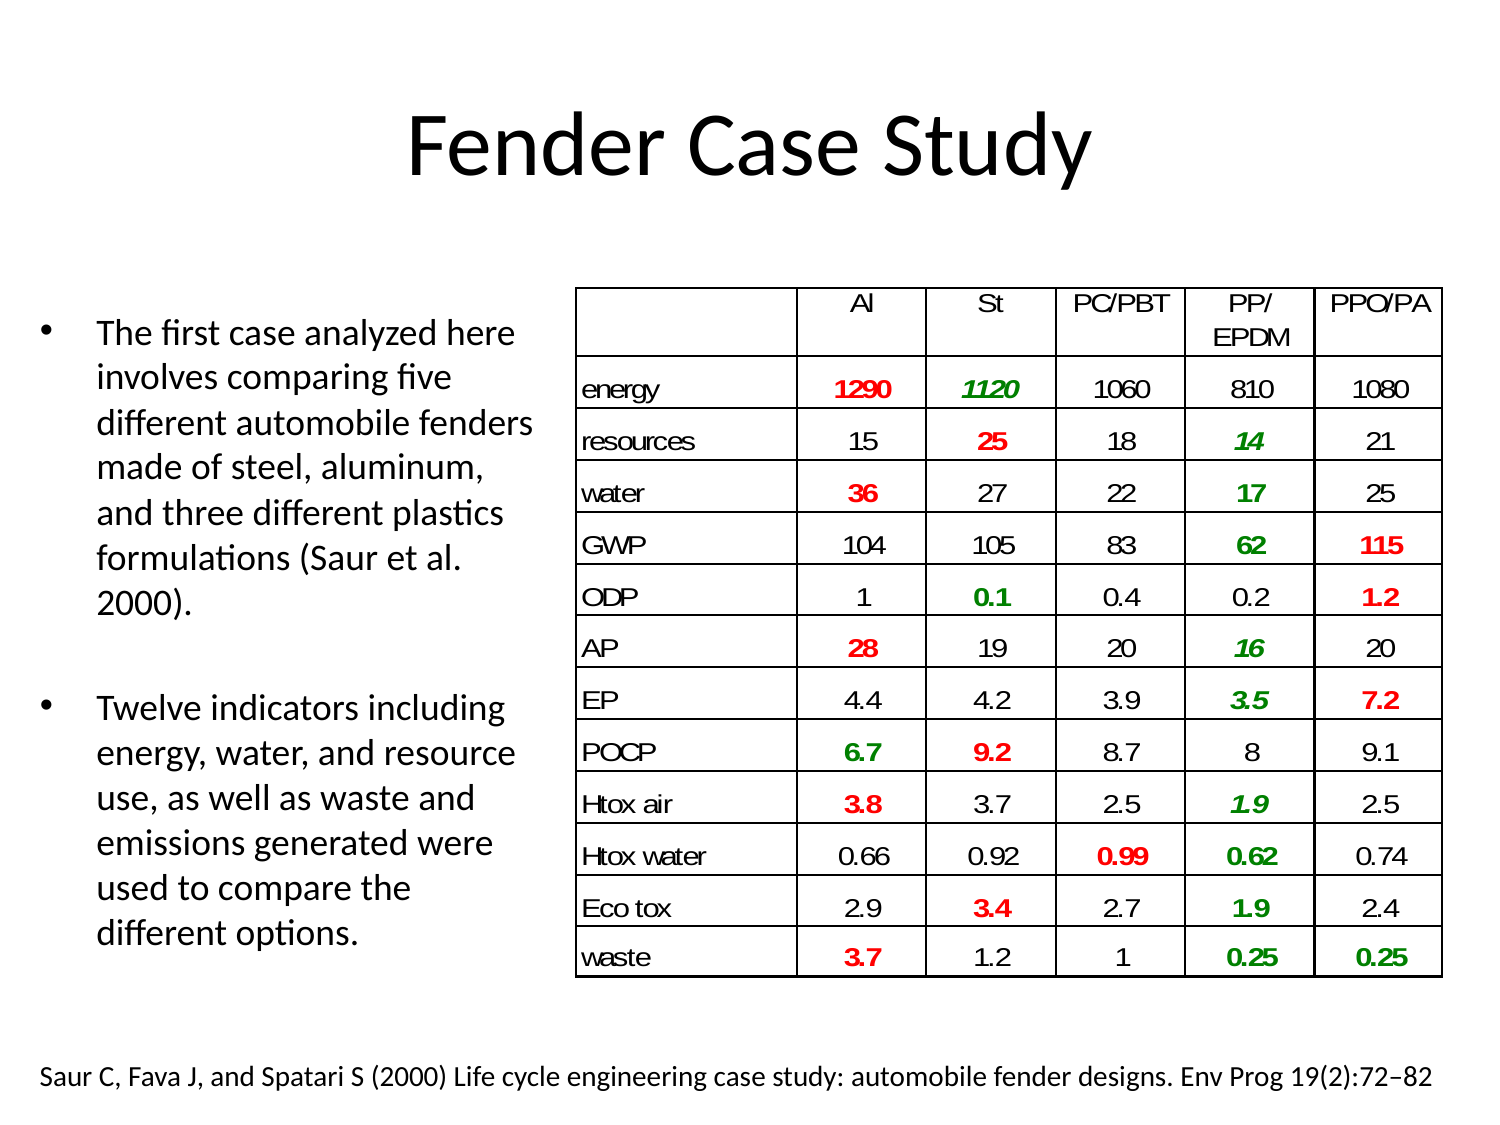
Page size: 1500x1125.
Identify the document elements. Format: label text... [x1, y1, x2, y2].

text_box Saur C, Fava J, and Spatari S (2000) Life cycle engineering case study: automobile fender designs. Env Prog 19(2):72–82 [24, 1049, 1463, 1100]
list The first case analyzed here involves comparing five different automobile fenders made of steel, aluminum, and three different plastics formulations (Saur et al. 2000). Twelve indicators including energy, water, and resource use, as well as waste and emissions generated were used to compare the different options. [24, 299, 563, 1043]
title Fender Case Study [75, 45, 1425, 233]
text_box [574, 287, 1446, 980]
